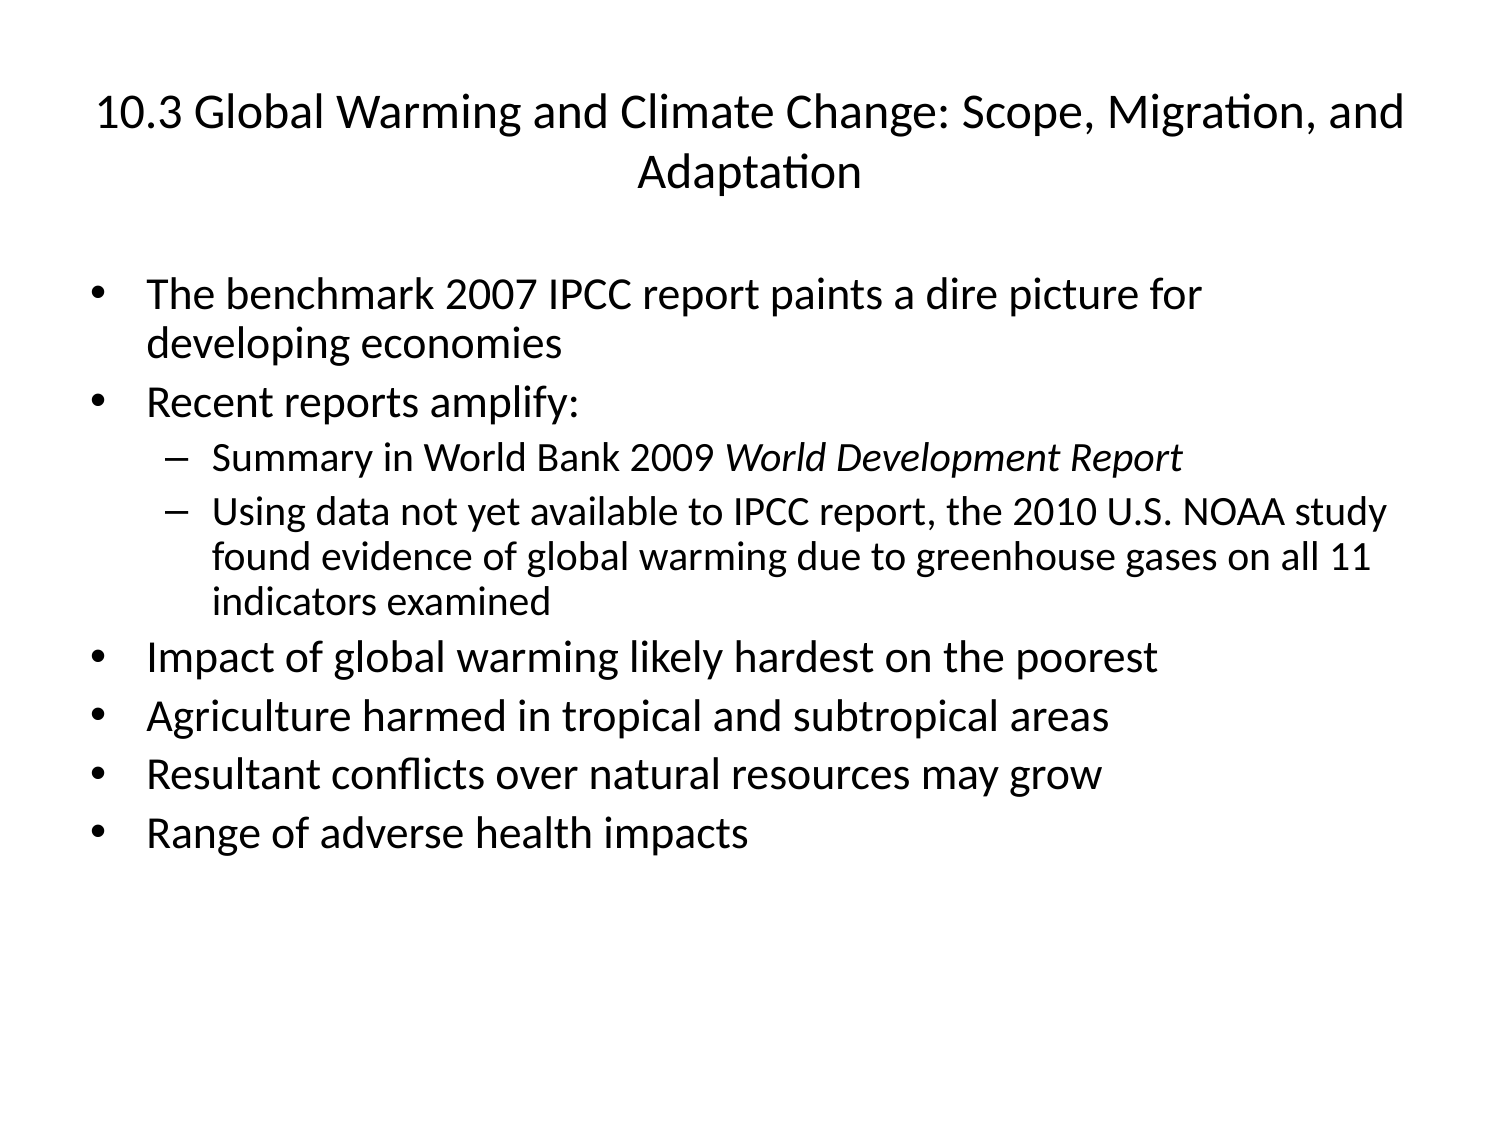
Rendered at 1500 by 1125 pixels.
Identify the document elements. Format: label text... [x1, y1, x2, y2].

title 10.3 Global Warming and Climate Change: Scope, Migration, and Adaptation [75, 45, 1425, 233]
list The benchmark 2007 IPCC report paints a dire picture for developing economies Recent reports amplify: Summary in World Bank 2009 World Development Report Using data not yet available to IPCC report, the 2010 U.S. NOAA study found evidence of global warming due to greenhouse gases on all 11 indicators examined Impact of global warming likely hardest on the poorest Agriculture harmed in tropical and subtropical areas Resultant conflicts over natural resources may grow Range of adverse health impacts [75, 262, 1425, 1005]
